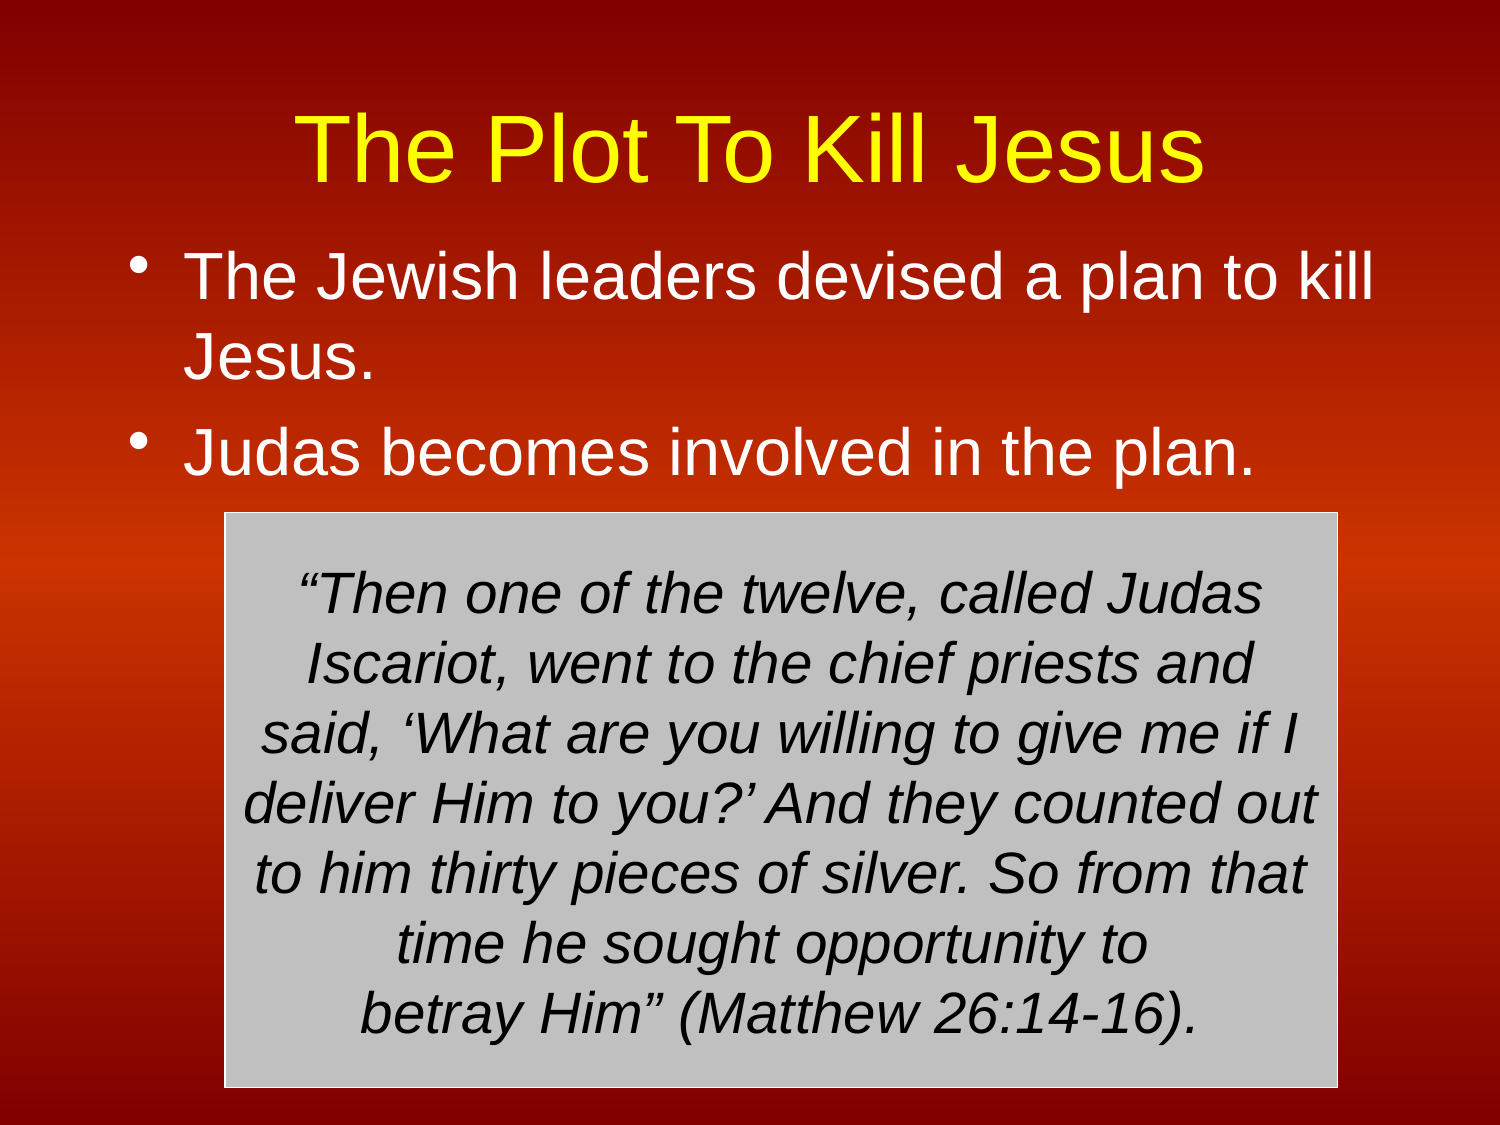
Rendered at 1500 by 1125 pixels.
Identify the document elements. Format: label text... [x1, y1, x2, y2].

text_box “Then one of the twelve, called Judas Iscariot, went to the chief priests and said, ‘What are you willing to give me if I deliver Him to you?’ And they counted out to him thirty pieces of silver. So from that time he sought opportunity to betray Him” (Matthew 26:14-16). [224, 512, 1338, 1088]
list The Jewish leaders devised a plan to kill Jesus. Judas becomes involved in the plan. [112, 224, 1463, 1125]
title The Plot To Kill Jesus [37, 50, 1463, 238]
